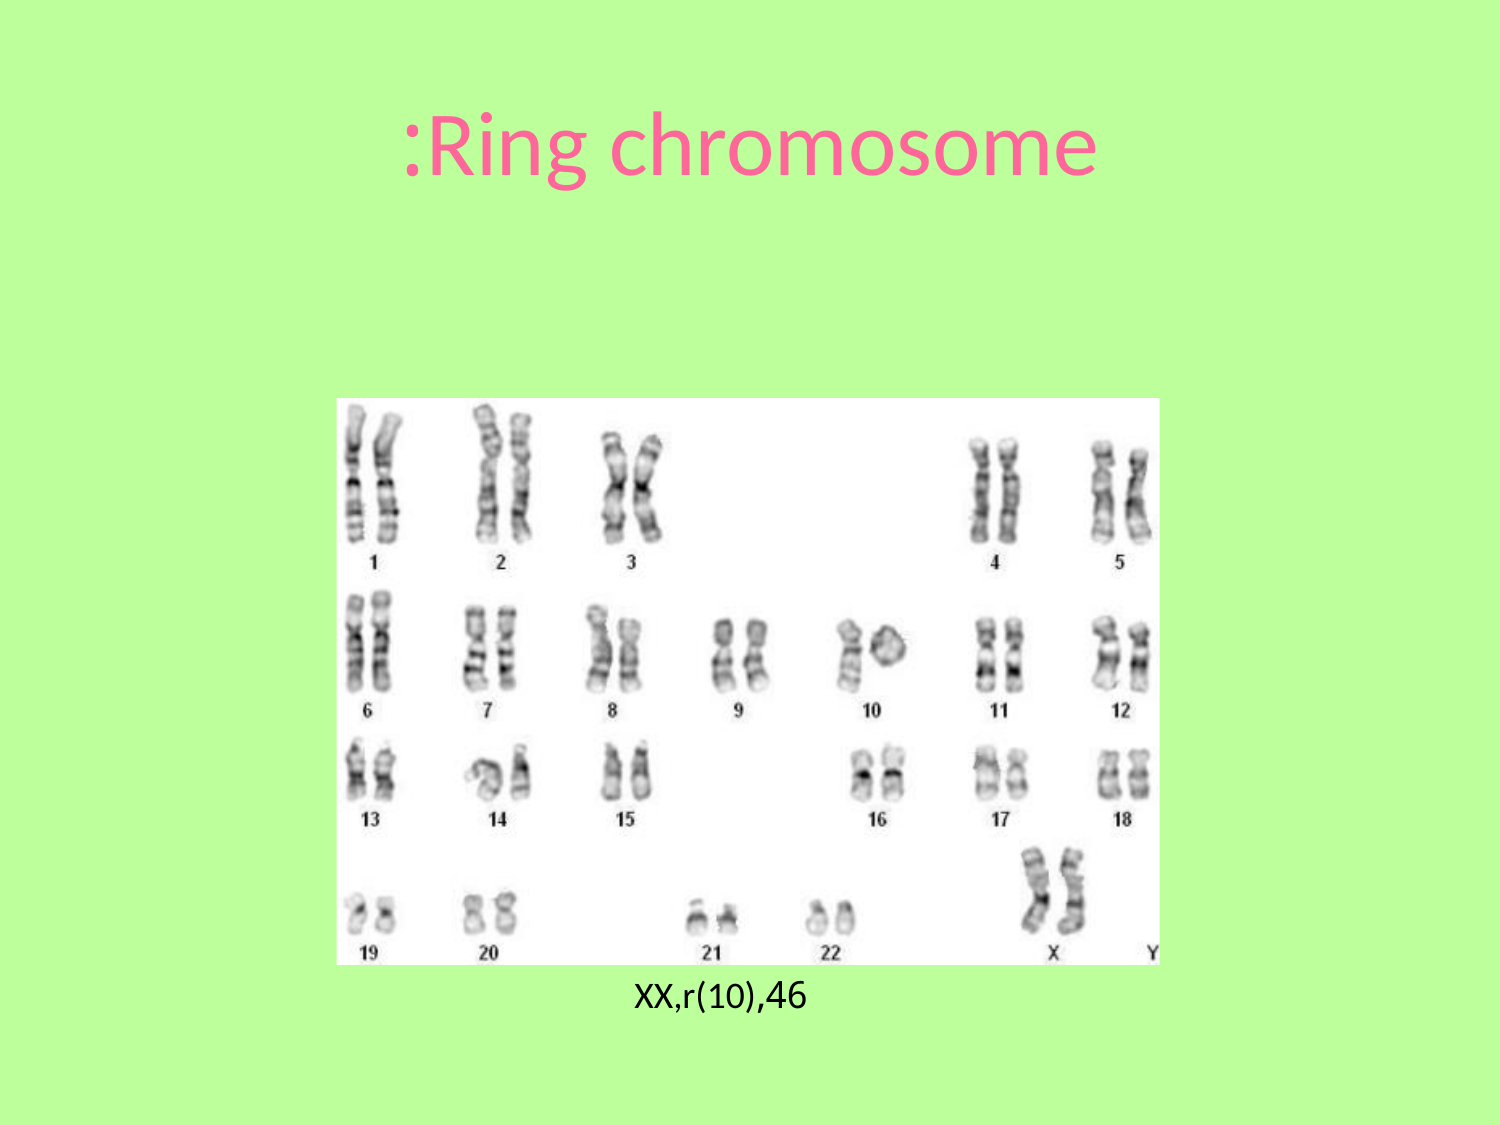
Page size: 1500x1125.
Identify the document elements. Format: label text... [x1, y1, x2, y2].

text_box 46,XX,r(10) [619, 973, 823, 1024]
title Ring chromosome: [75, 45, 1425, 233]
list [336, 398, 1160, 965]
